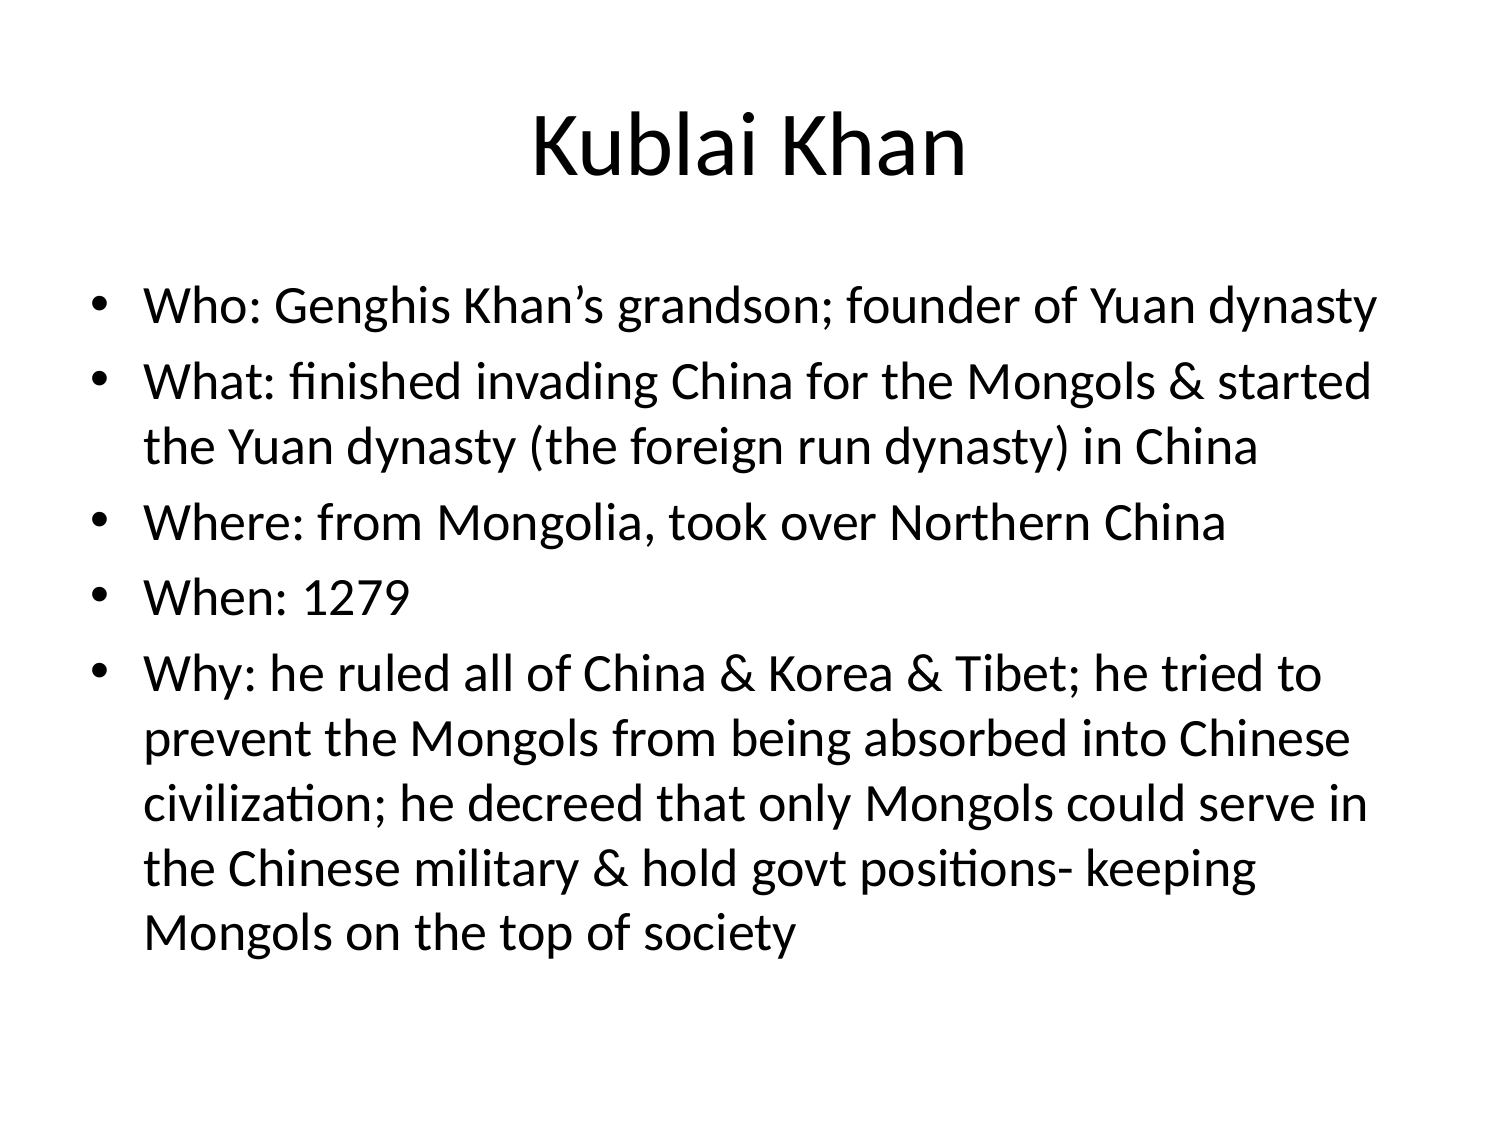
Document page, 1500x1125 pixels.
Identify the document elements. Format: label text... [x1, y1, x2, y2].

list Who: Genghis Khan’s grandson; founder of Yuan dynasty What: finished invading China for the Mongols & started the Yuan dynasty (the foreign run dynasty) in China Where: from Mongolia, took over Northern China When: 1279 Why: he ruled all of China & Korea & Tibet; he tried to prevent the Mongols from being absorbed into Chinese civilization; he decreed that only Mongols could serve in the Chinese military & hold govt positions- keeping Mongols on the top of society [75, 262, 1425, 1050]
title Kublai Khan [75, 45, 1425, 233]
